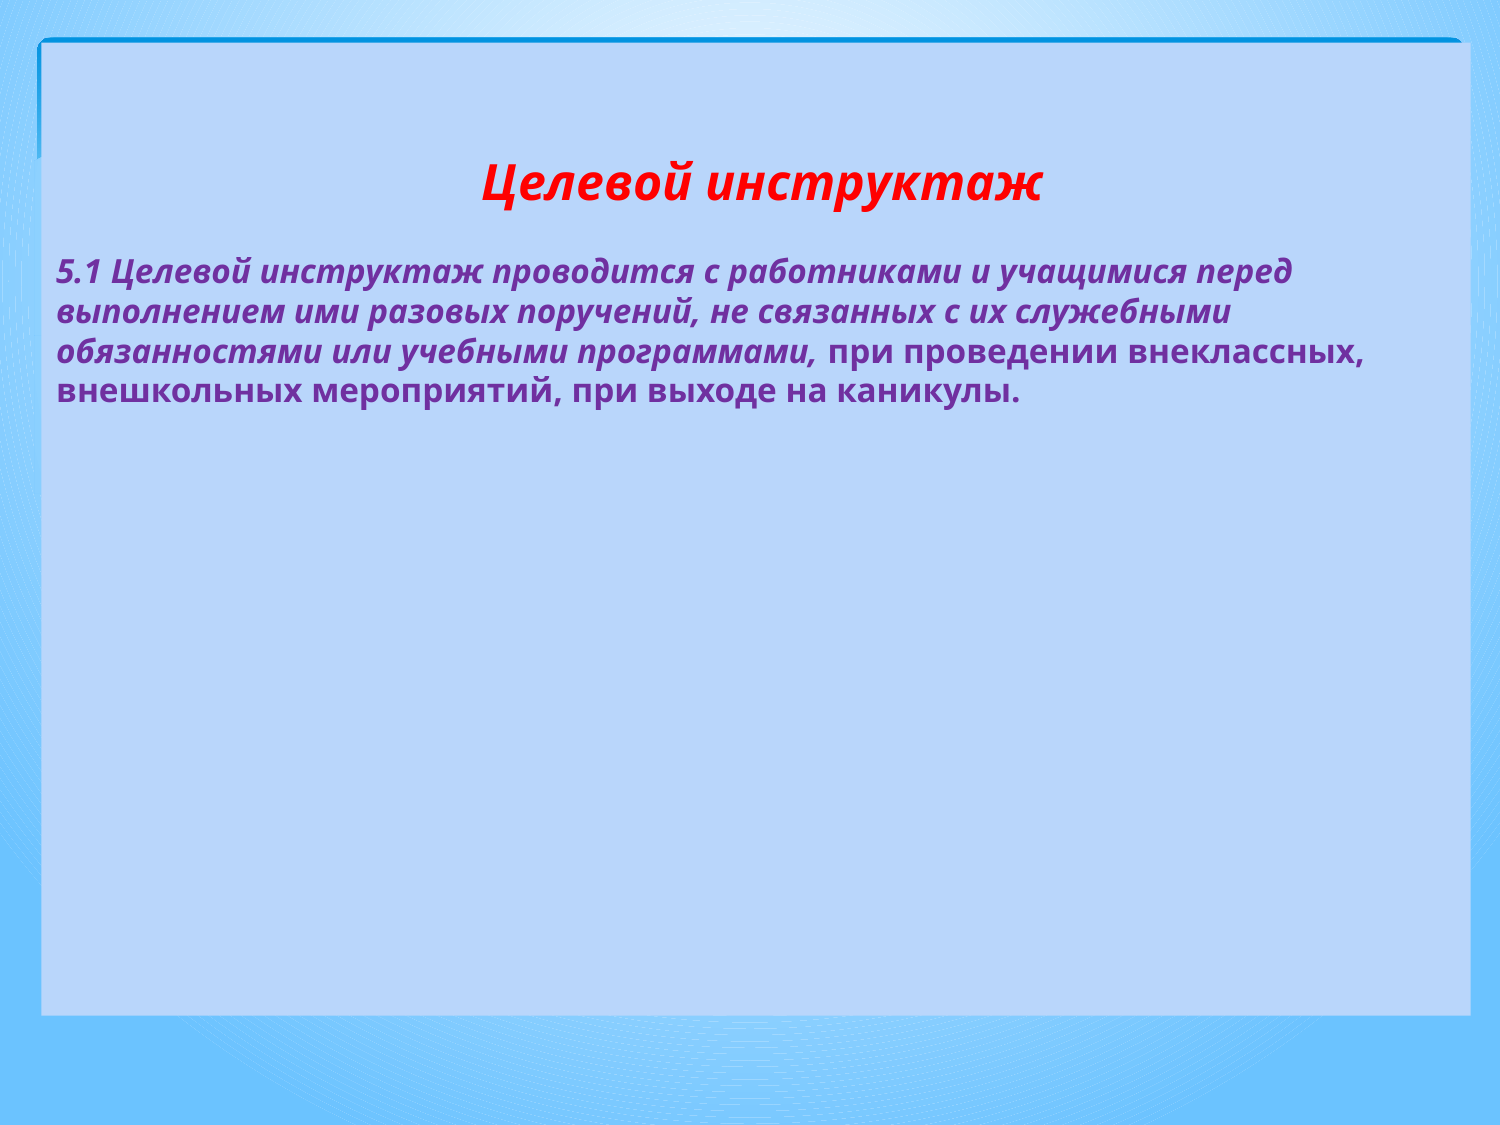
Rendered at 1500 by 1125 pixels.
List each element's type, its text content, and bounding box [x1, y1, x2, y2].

text_box Целевой инструктаж 5.1 Целевой инструктаж проводится с работниками и учащимися перед выполнением ими разовых поручений, не связанных с их служебными обязанностями или учебными программами, при проведении внеклассных, внешкольных мероприятий, при выходе на каникулы. [41, 42, 1471, 1016]
